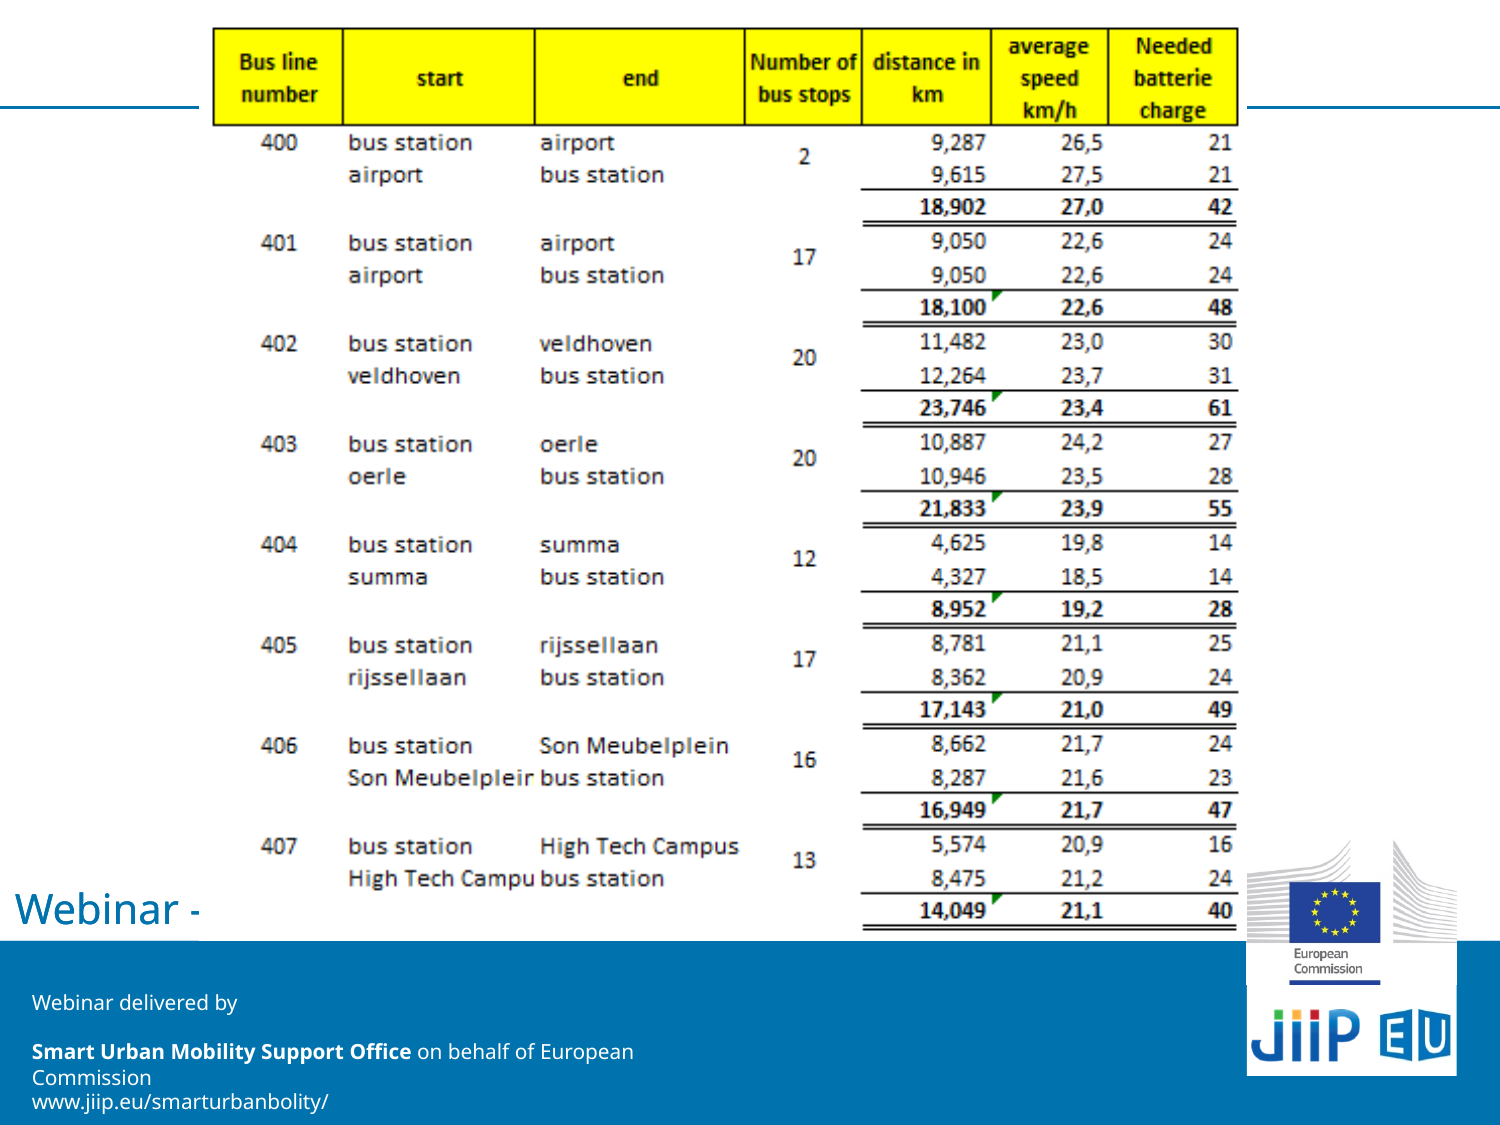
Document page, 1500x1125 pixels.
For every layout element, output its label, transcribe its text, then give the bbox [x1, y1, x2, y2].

picture [198, 14, 1457, 985]
text_box Webinar – Clean Bus Deployment Initiative [0, 875, 198, 941]
picture [1369, 1009, 1455, 1063]
picture [1251, 1009, 1360, 1063]
text_box [0, 940, 1500, 1125]
text_box [1246, 940, 1458, 1077]
text_box Webinar delivered by Smart Urban Mobility Support Office on behalf of European Commission www.jiip.eu/smarturbanbolity/ [17, 981, 750, 1122]
